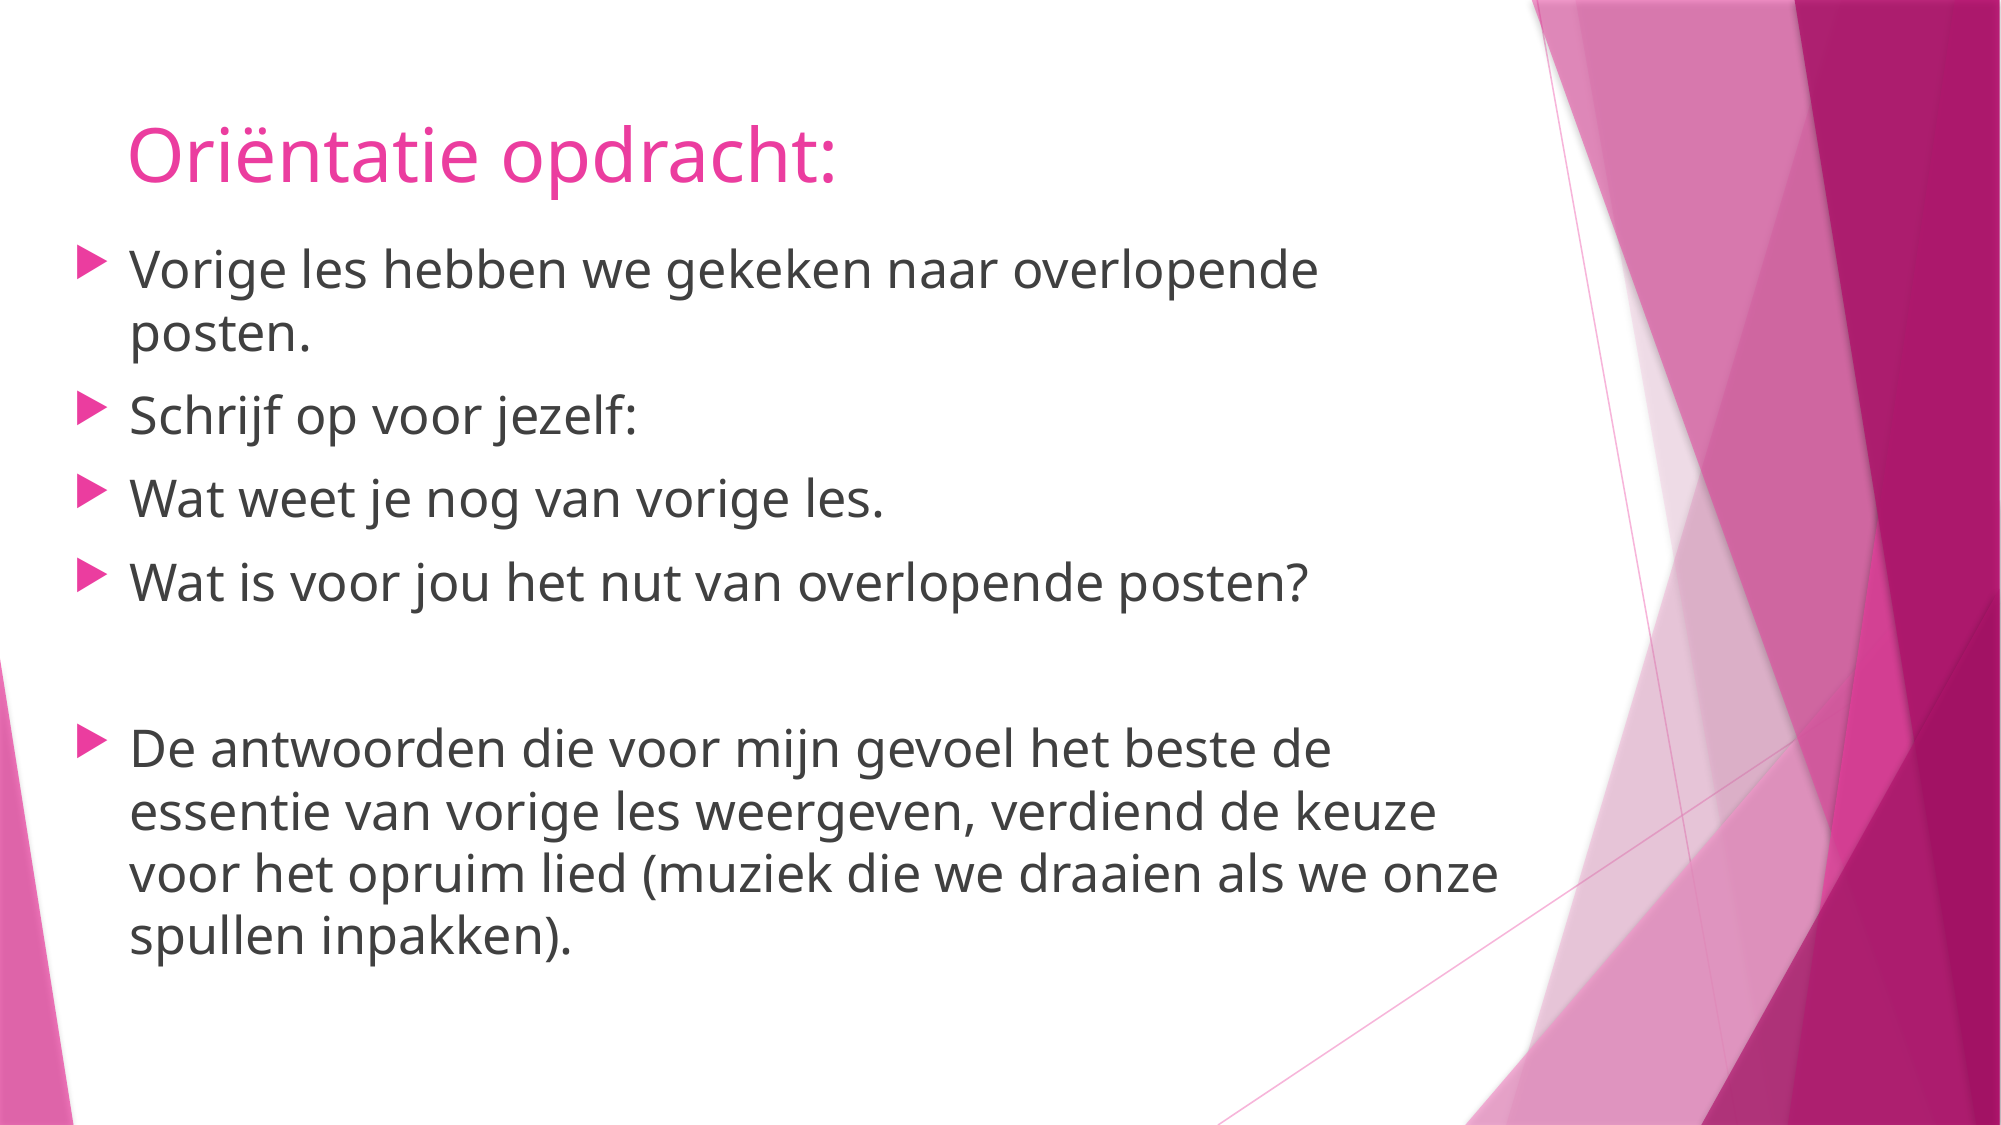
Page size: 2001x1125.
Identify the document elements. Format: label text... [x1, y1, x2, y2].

list Vorige les hebben we gekeken naar overlopende posten. Schrijf op voor jezelf: Wat weet je nog van vorige les. Wat is voor jou het nut van overlopende posten? De antwoorden die voor mijn gevoel het beste de essentie van vorige les weergeven, verdiend de keuze voor het opruim lied (muziek die we draaien als we onze spullen inpakken). [58, 229, 1522, 1125]
title Oriëntatie opdracht: [111, 99, 1522, 229]
